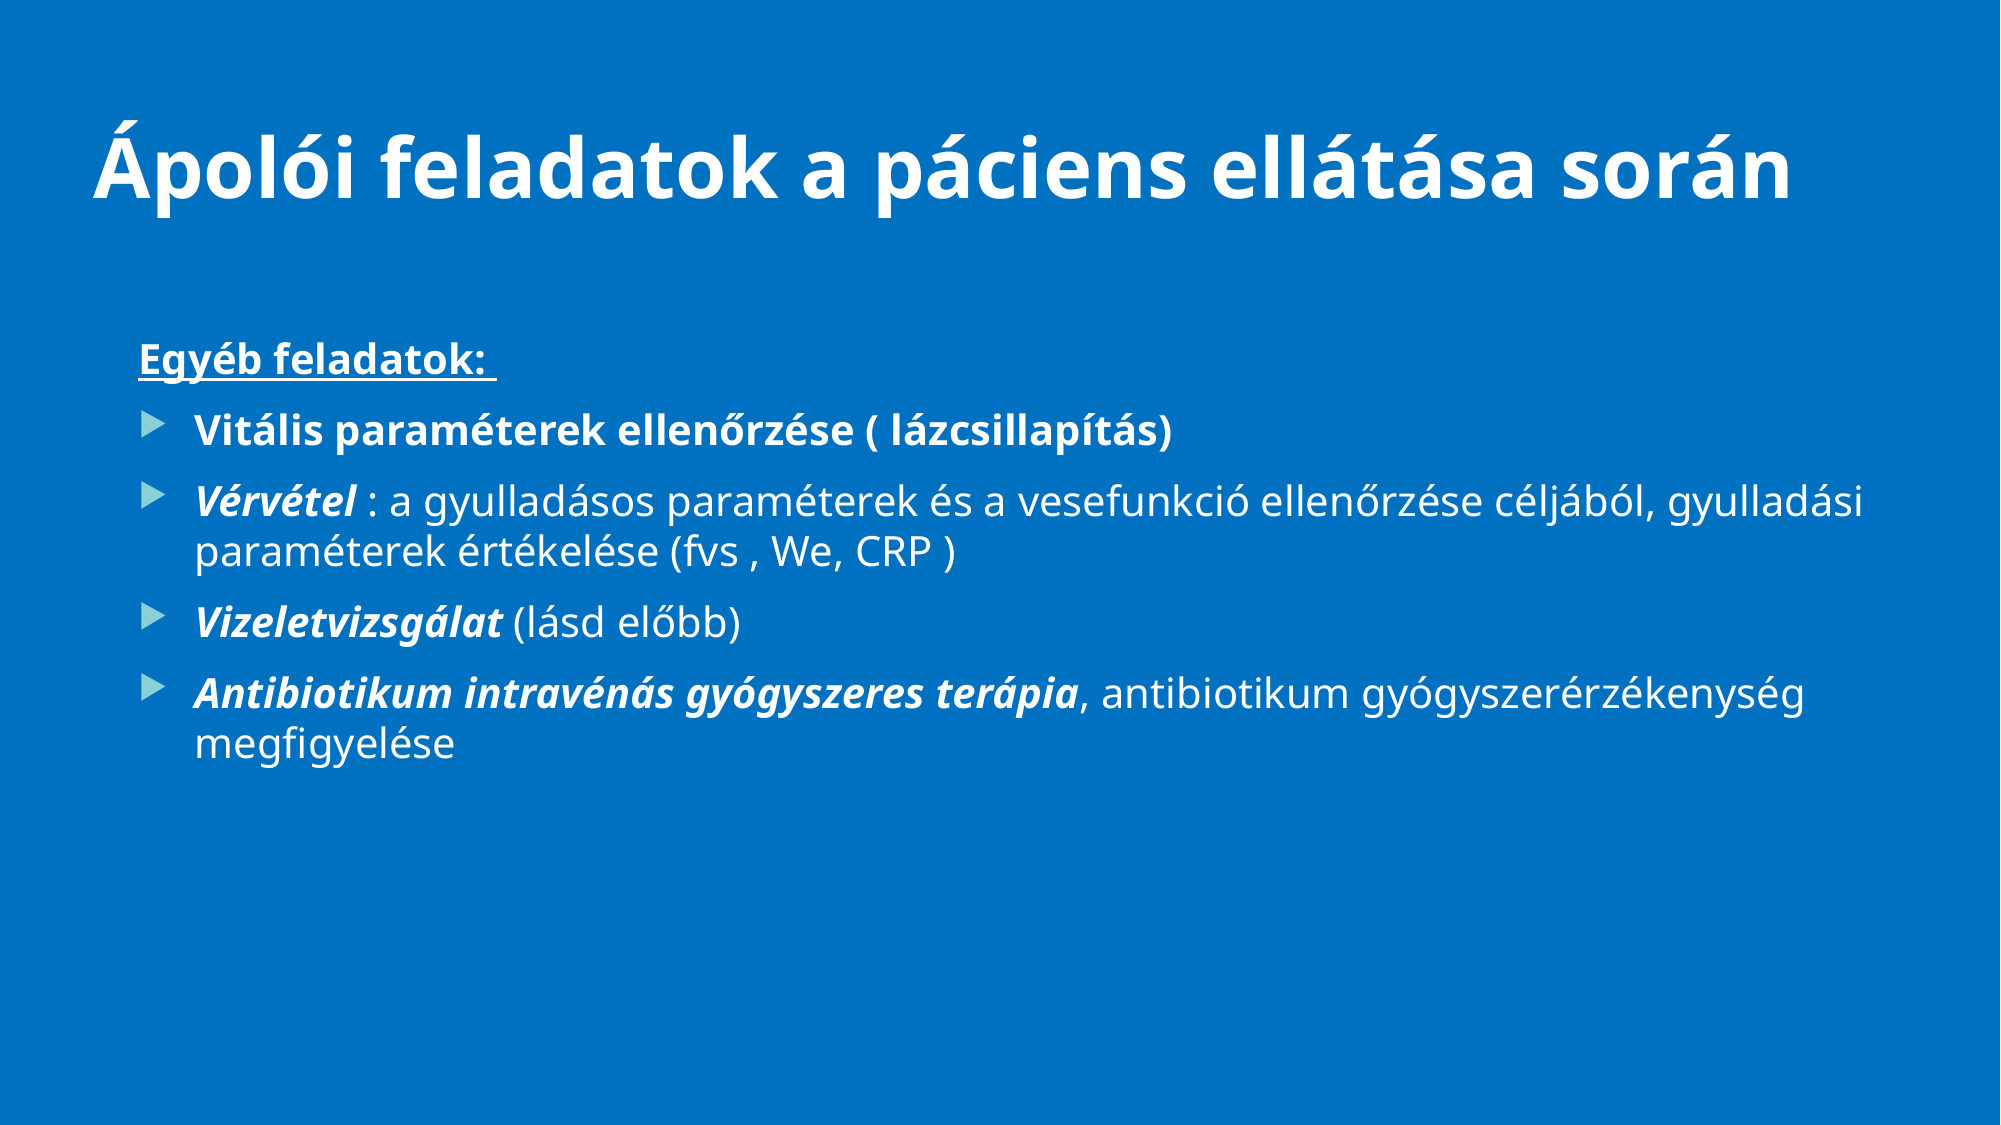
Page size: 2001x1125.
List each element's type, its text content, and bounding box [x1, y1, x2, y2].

list Egyéb feladatok: Vitális paraméterek ellenőrzése ( lázcsillapítás) Vérvétel : a gyulladásos paraméterek és a vesefunkció ellenőrzése céljából, gyulladási paraméterek értékelése (fvs , We, CRP ) Vizeletvizsgálat (lásd előbb) Antibiotikum intravénás gyógyszeres terápia, antibiotikum gyógyszerérzékenység megfigyelése [123, 371, 1943, 1014]
title Ápolói feladatok a páciens ellátása során [78, 107, 2000, 371]
